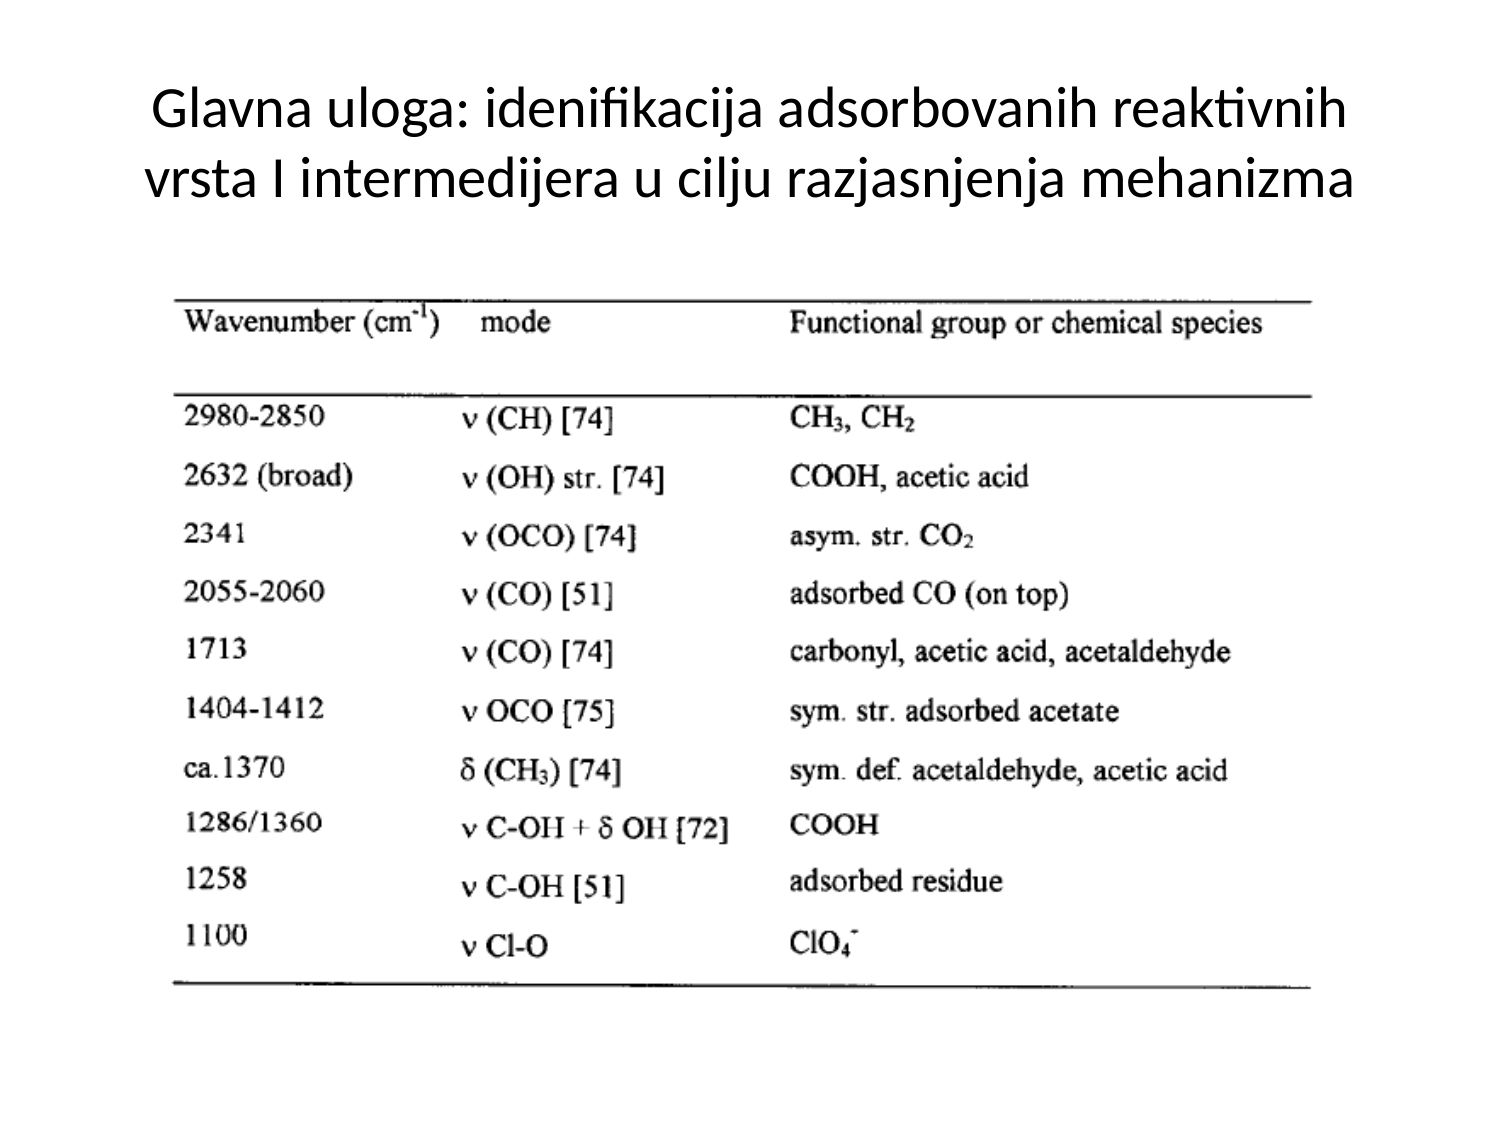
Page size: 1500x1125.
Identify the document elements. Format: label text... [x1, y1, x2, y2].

title Glavna uloga: idenifikacija adsorbovanih reaktivnih vrsta I intermedijera u cilju razjasnjenja mehanizma [75, 45, 1425, 233]
picture [162, 274, 1353, 1013]
